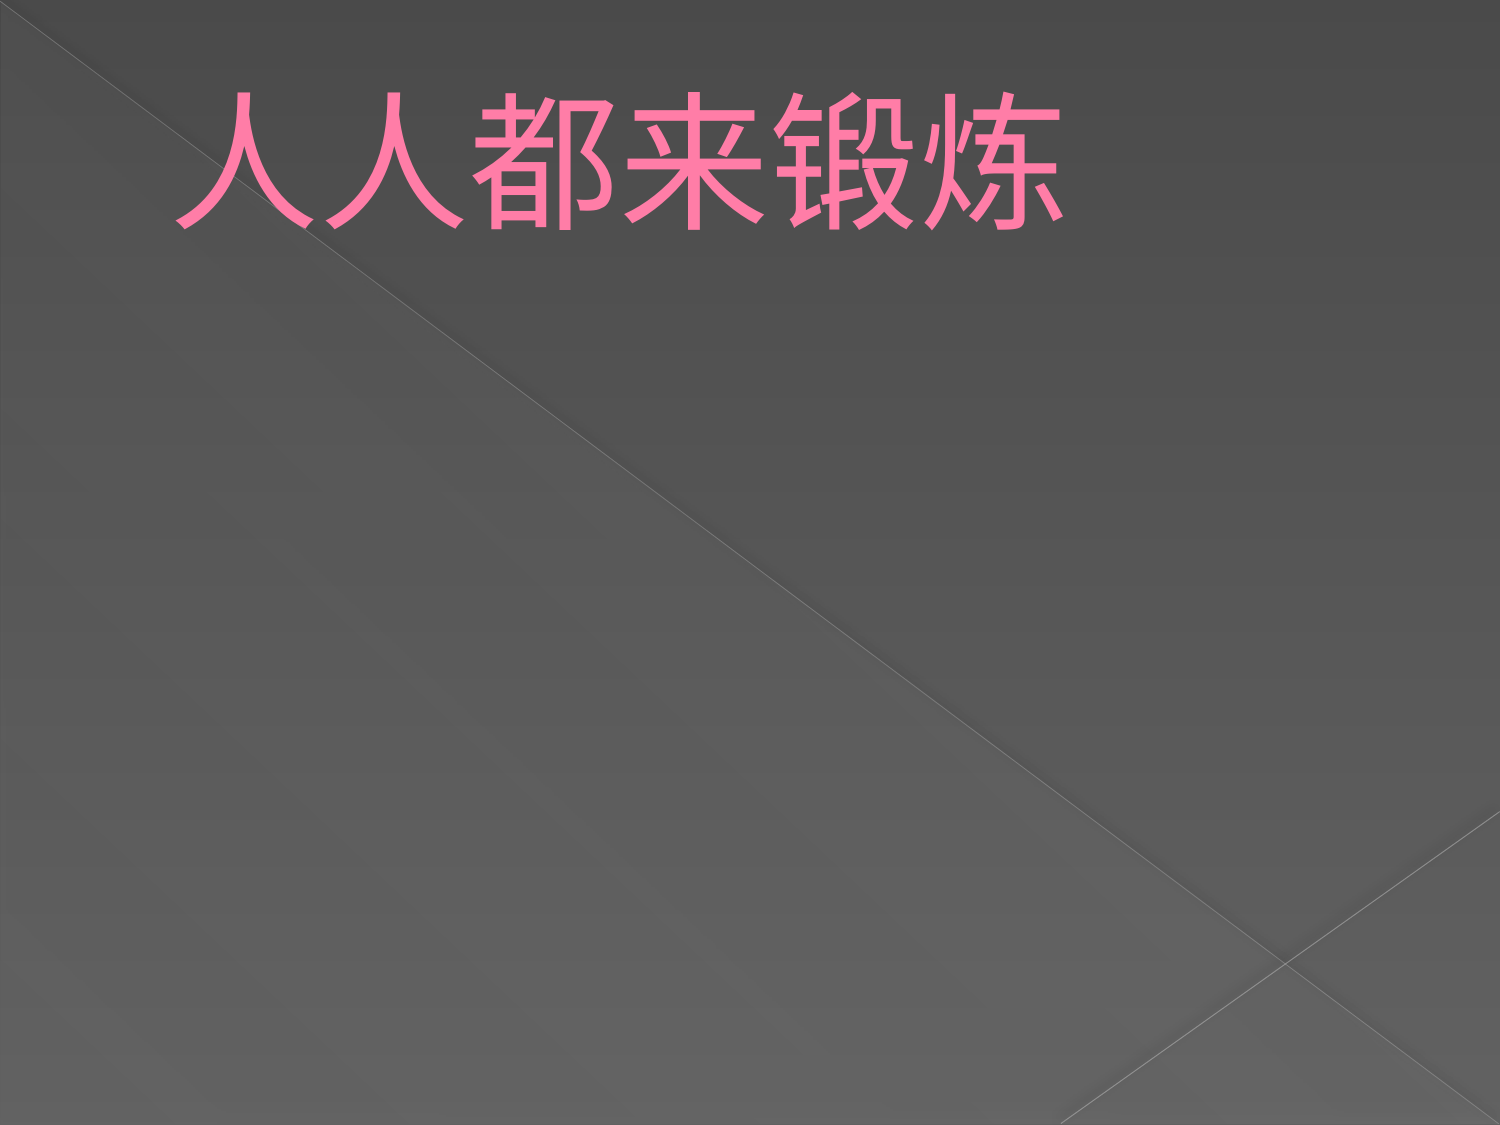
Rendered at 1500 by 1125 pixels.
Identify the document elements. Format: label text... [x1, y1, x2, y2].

title 人人都来锻炼 [75, 43, 1425, 274]
